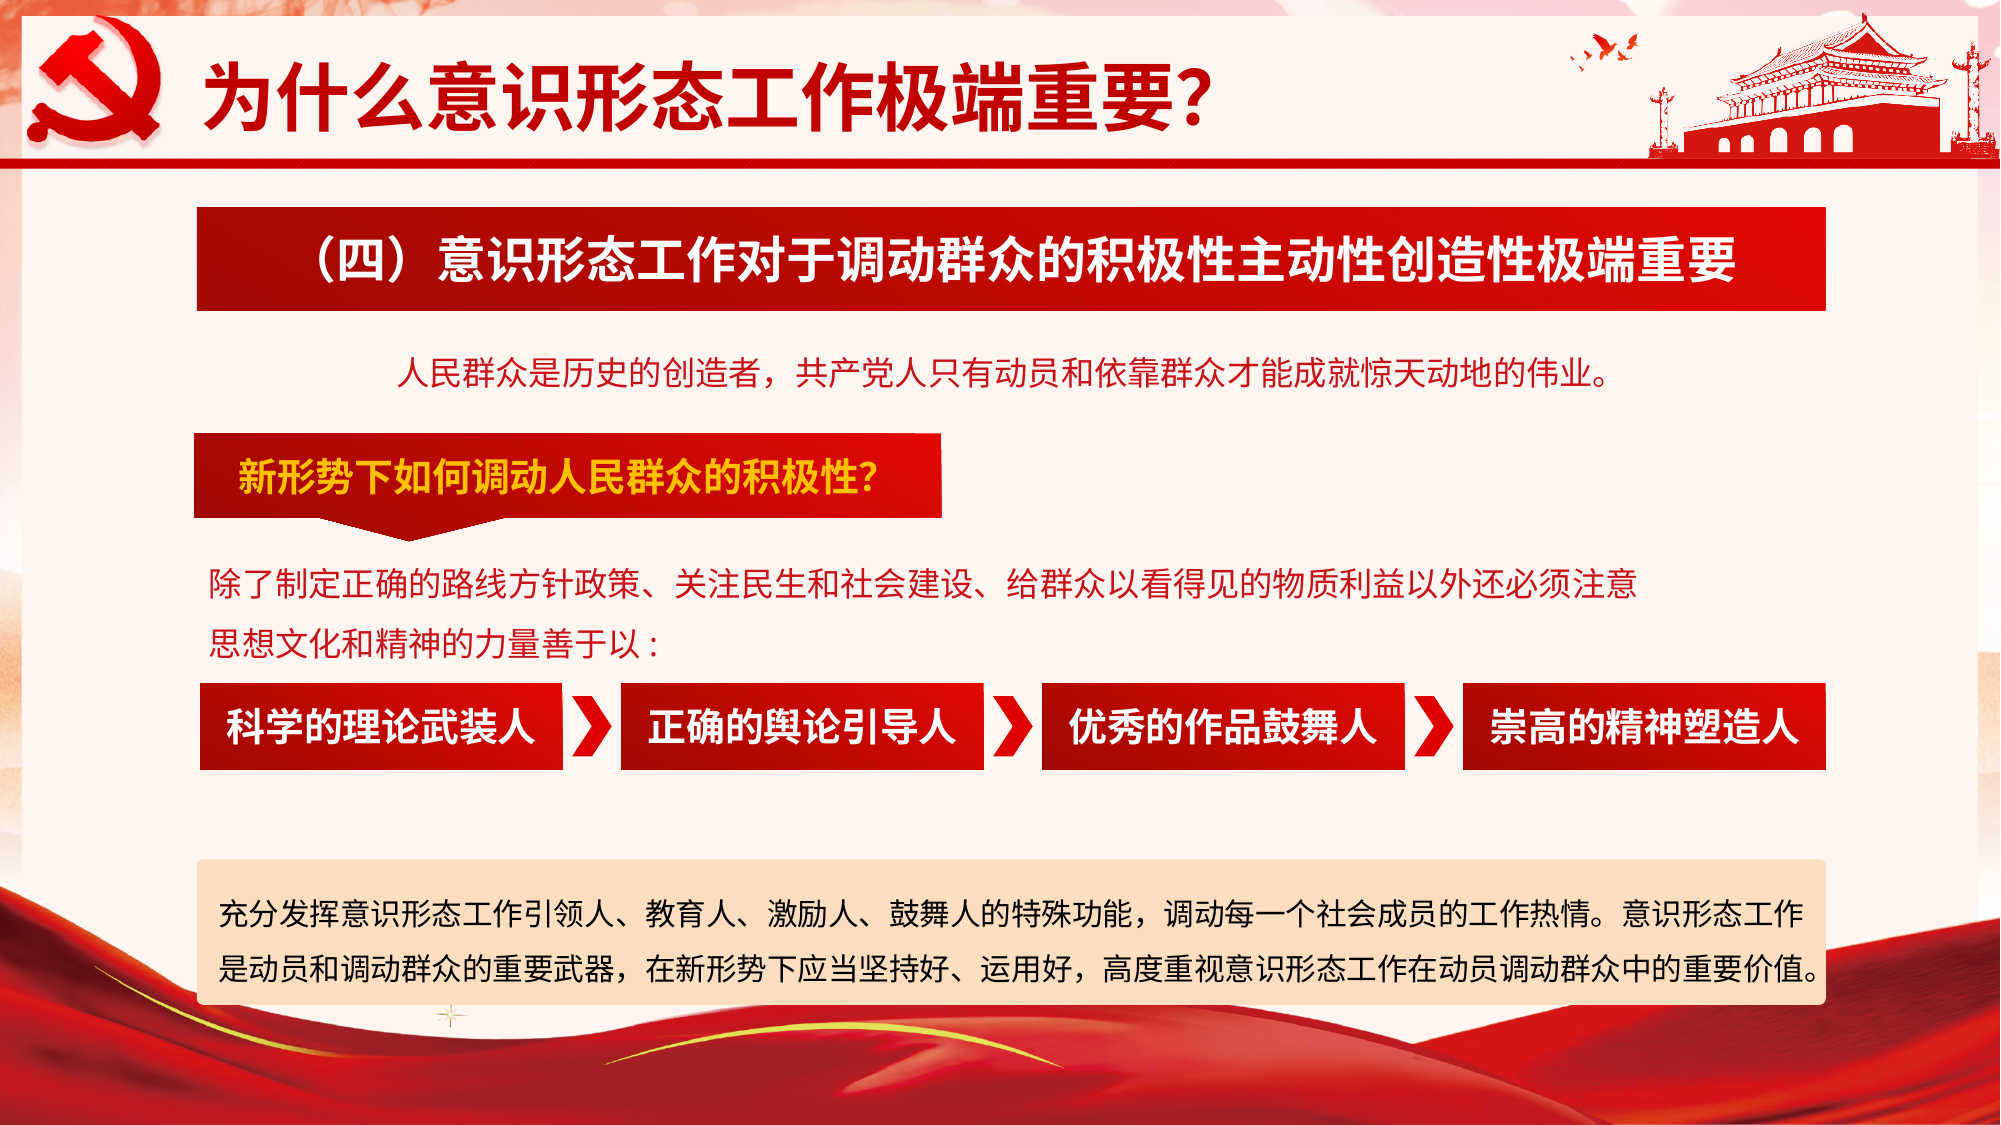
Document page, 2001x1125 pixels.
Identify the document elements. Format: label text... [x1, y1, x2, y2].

text_box [991, 695, 1034, 758]
picture [0, 0, 2000, 159]
text_box 优秀的作品鼓舞人 [1041, 682, 1406, 770]
text_box （四）意识形态工作对于调动群众的积极性主动性创造性极端重要 [196, 206, 1827, 311]
picture [0, 169, 2000, 1125]
text_box 崇高的精神塑造人 [1462, 682, 1827, 770]
text_box 人民群众是历史的创造者，共产党人只有动员和依靠群众才能成就惊天动地的伟业。 [381, 345, 1642, 430]
text_box 新形势下如何调动人民群众的积极性？ [193, 432, 943, 535]
text_box 除了制定正确的路线方针政策、关注民生和社会建设、给群众以看得见的物质利益以外还必须注意思想文化和精神的力量善于以: [194, 535, 1675, 745]
text_box [1412, 695, 1455, 758]
text_box [570, 695, 613, 758]
text_box 充分发挥意识形态工作引领人、教育人、激励人、鼓舞人的特殊功能，调动每一个社会成员的工作热情。意识形态工作是动员和调动群众的重要武器，在新形势下应当坚持好、运用好，高度重视意识形态工作在动员调动群众中的重要价值。 [195, 858, 1827, 1006]
text_box 正确的舆论引导人 [620, 682, 985, 770]
text_box 科学的理论武装人 [199, 682, 563, 770]
